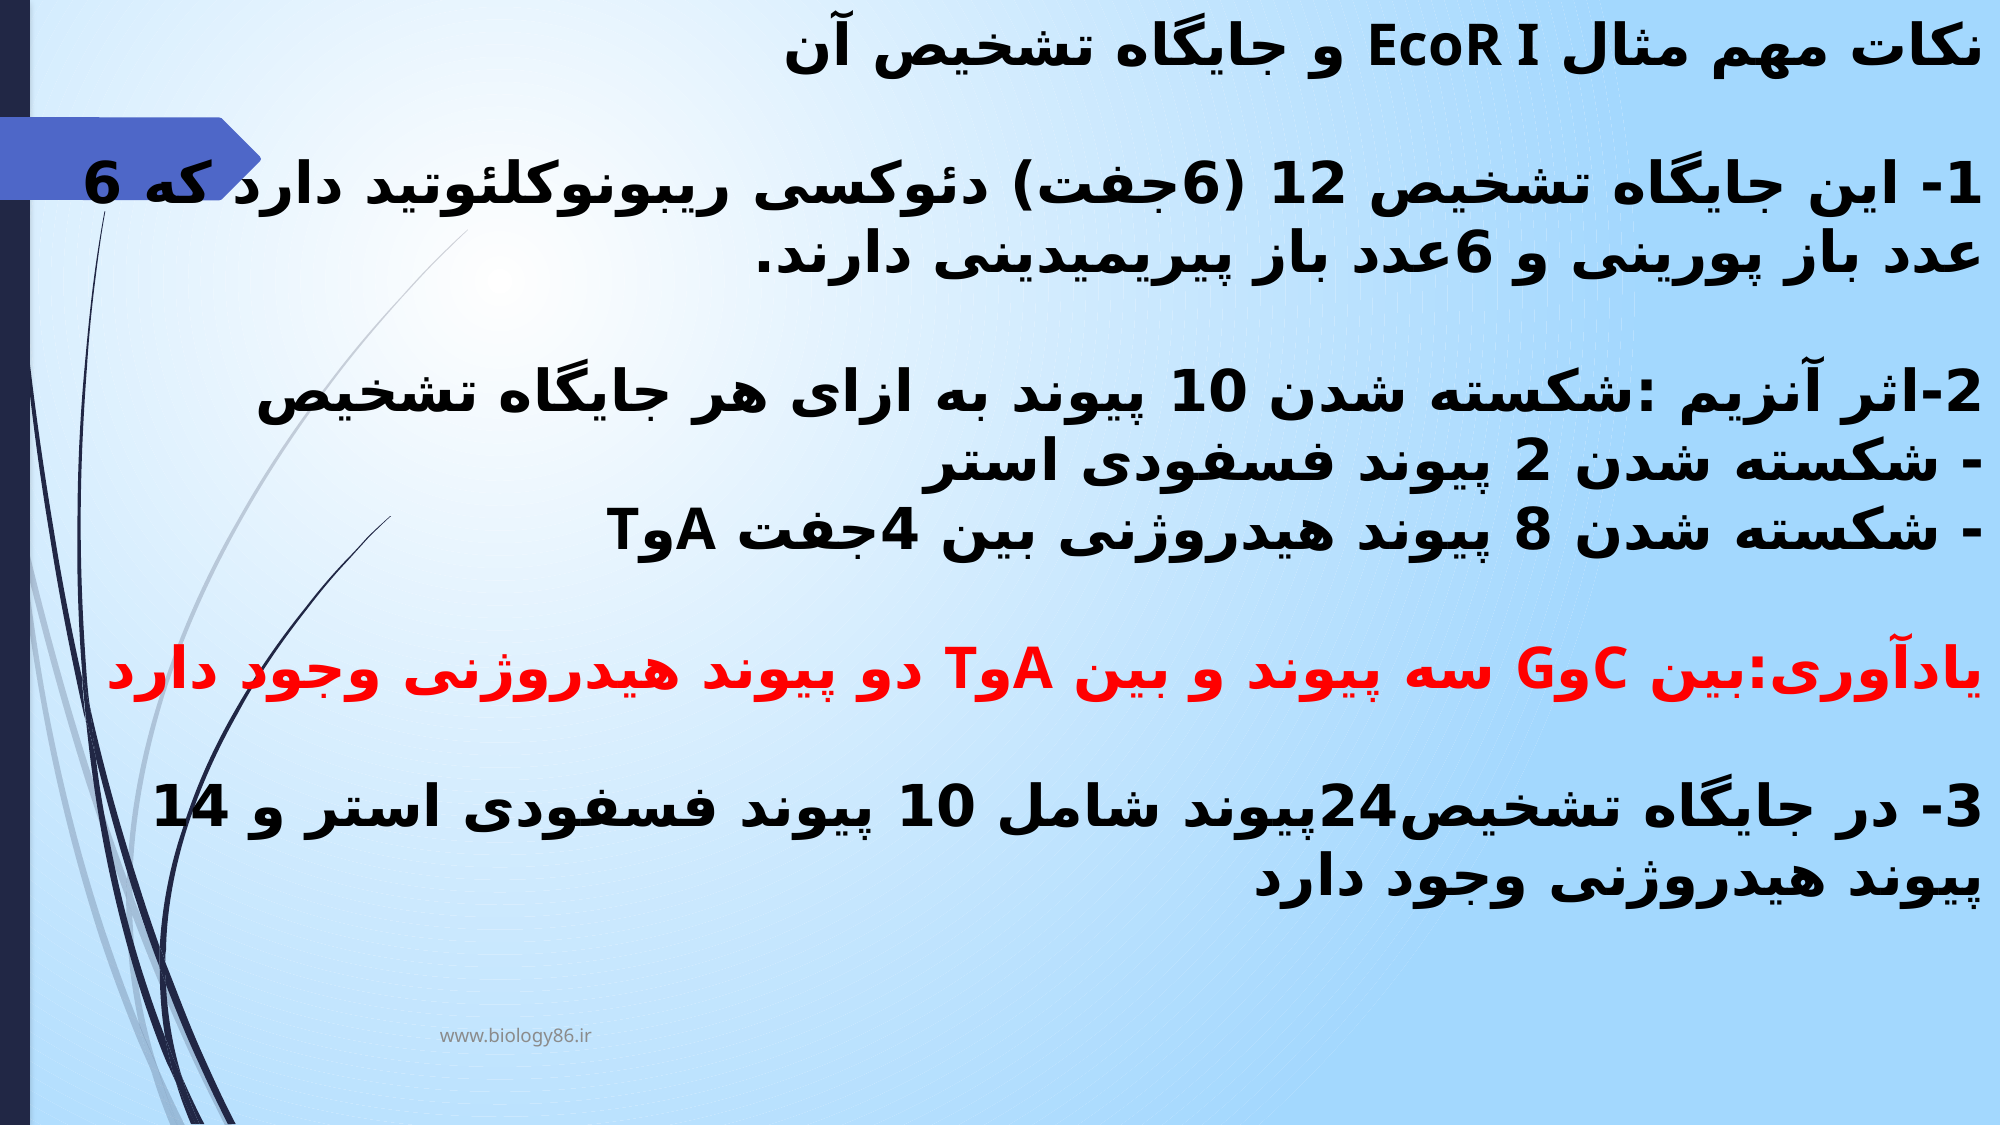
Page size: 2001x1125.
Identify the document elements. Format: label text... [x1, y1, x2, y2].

footer www.biology86.ir [424, 1006, 1675, 1067]
title نکات مهم مثال EcoR I و جایگاه تشخیص آن 1- این جایگاه تشخیص 12 (6جفت) دئوکسی ریبونوکلئوتید دارد که 6 عدد باز پورینی و 6عدد باز پیریمیدینی دارند. 2-اثر آنزیم :شکسته شدن 10 پیوند به ازای هر جایگاه تشخیص - شکسته شدن 2 پیوند فسفودی استر - شکسته شدن 8 پیوند هیدروژنی بین 4جفت AوT یادآوری:بین CوG سه پیوند و بین AوT دو پیوند هیدروژنی وجود دارد 3- در جایگاه تشخیص24پیوند شامل 10 پیوند فسفودی استر و 14 پیوند هیدروژنی وجود دارد [0, 0, 2000, 1125]
